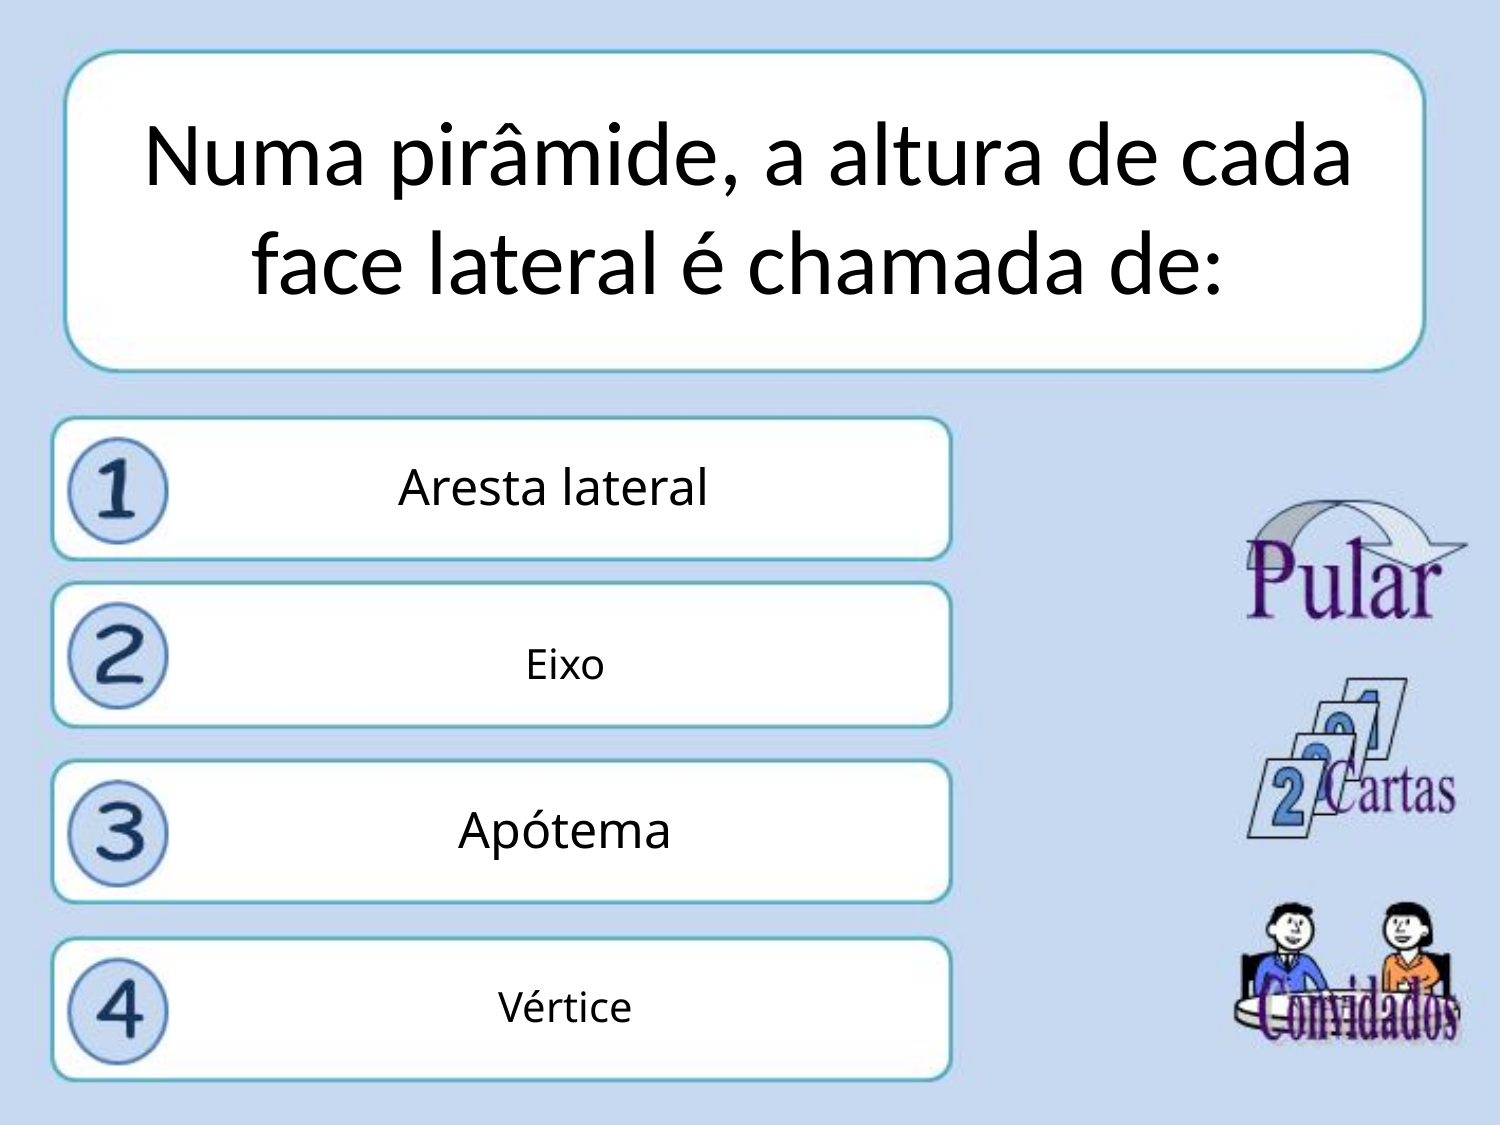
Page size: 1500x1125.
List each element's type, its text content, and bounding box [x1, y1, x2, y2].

text_box Apótema [194, 763, 937, 894]
text_box Vértice [194, 940, 937, 1071]
picture [0, 0, 1500, 1125]
text_box Aresta lateral [183, 420, 925, 551]
text_box Eixo [194, 597, 937, 728]
title Numa pirâmide, a altura de cada face lateral é chamada de: [74, 44, 1426, 362]
text_box . . [1222, 479, 1471, 630]
